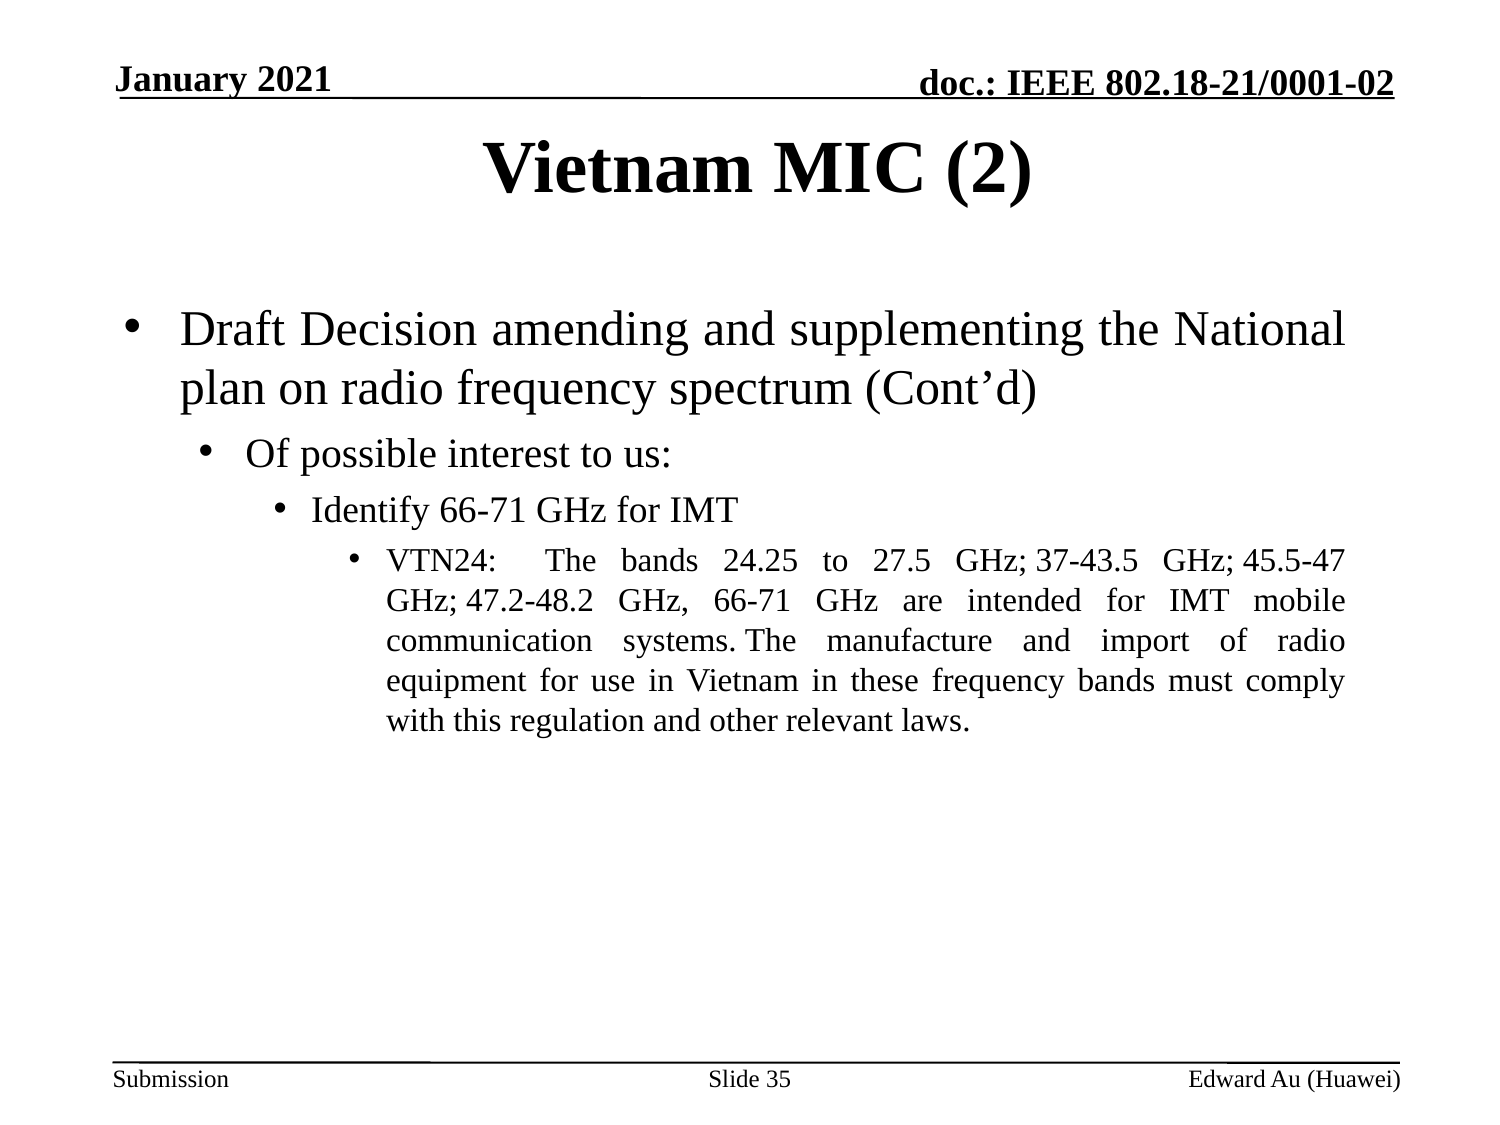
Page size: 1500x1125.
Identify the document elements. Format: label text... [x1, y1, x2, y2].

footer Edward Au (Huawei) [902, 1061, 1402, 1093]
list Draft Decision amending and supplementing the National plan on radio frequency spectrum (Cont’d) Of possible interest to us: Identify 66-71 GHz for IMT VTN24: The bands 24.25 to 27.5 GHz; 37-43.5 GHz; 45.5-47 GHz; 47.2-48.2 GHz, 66-71 GHz are intended for IMT mobile communication systems. The manufacture and import of radio equipment for use in Vietnam in these frequency bands must comply with this regulation and other relevant laws. [108, 287, 1363, 1063]
slide_number Slide 35 [699, 1061, 800, 1123]
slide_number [114, 54, 493, 100]
title Vietnam MIC (2) [120, 99, 1396, 226]
